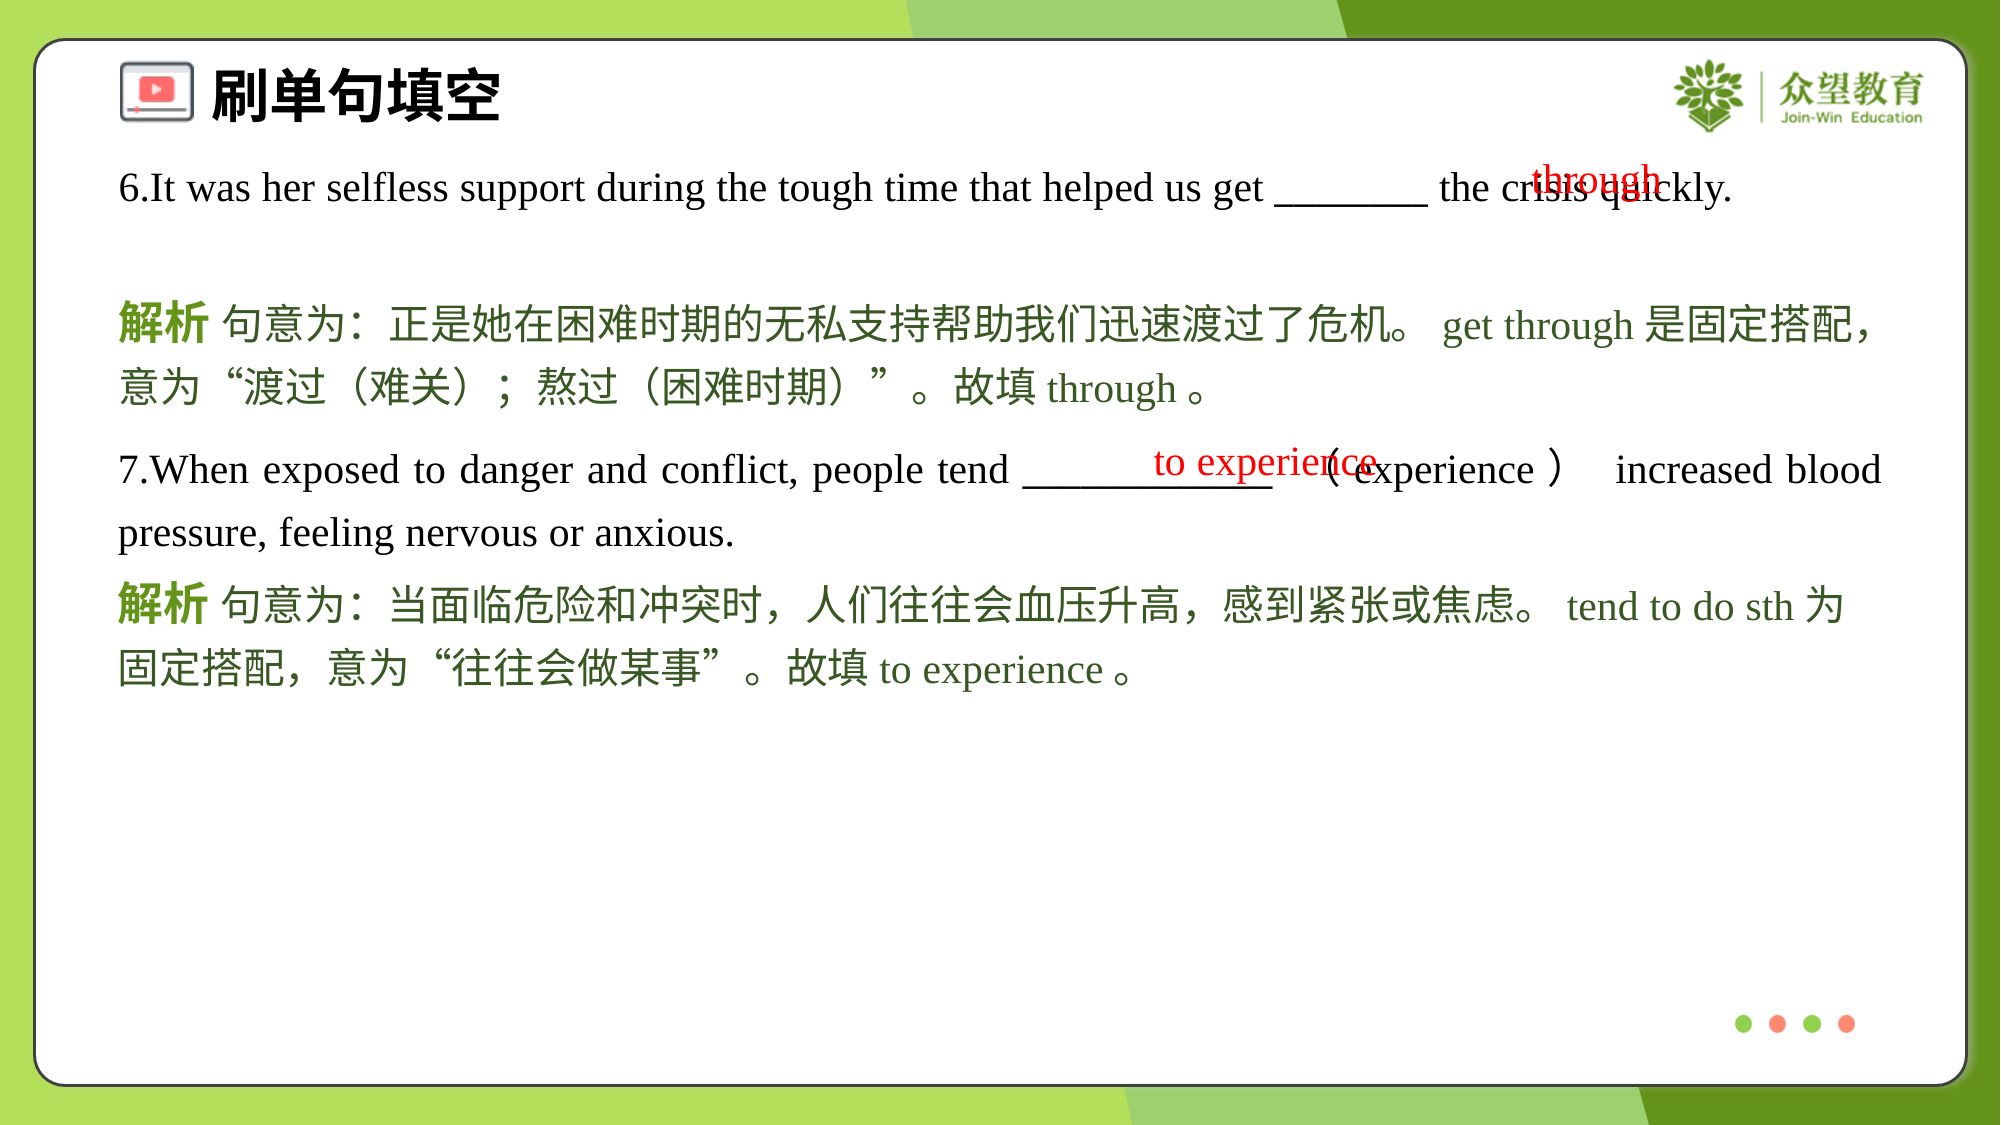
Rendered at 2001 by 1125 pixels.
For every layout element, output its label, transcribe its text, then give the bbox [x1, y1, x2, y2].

text_box 解析 句意为：正是她在困难时期的无私支持帮助我们迅速渡过了危机。get through是固定搭配，意为“渡过（难关）；熬过（困难时期）”。故填through。 [118, 279, 1883, 407]
text_box 7.When exposed to danger and conflict, people tend _____________ （experience） increased blood pressure, feeling nervous or anxious. [117, 429, 1882, 549]
picture [0, 0, 2000, 1125]
text_box 解析 句意为：当面临危险和冲突时，人们往往会血压升高，感到紧张或焦虑。tend to do sth为固定搭配，意为“往往会做某事”。故填to experience。 [117, 560, 1882, 687]
text_box through [1527, 139, 1667, 197]
text_box 6.It was her selfless support during the tough time that helped us get ________ the crisis quickly. [118, 147, 1883, 268]
text_box to experience [1144, 421, 1387, 478]
